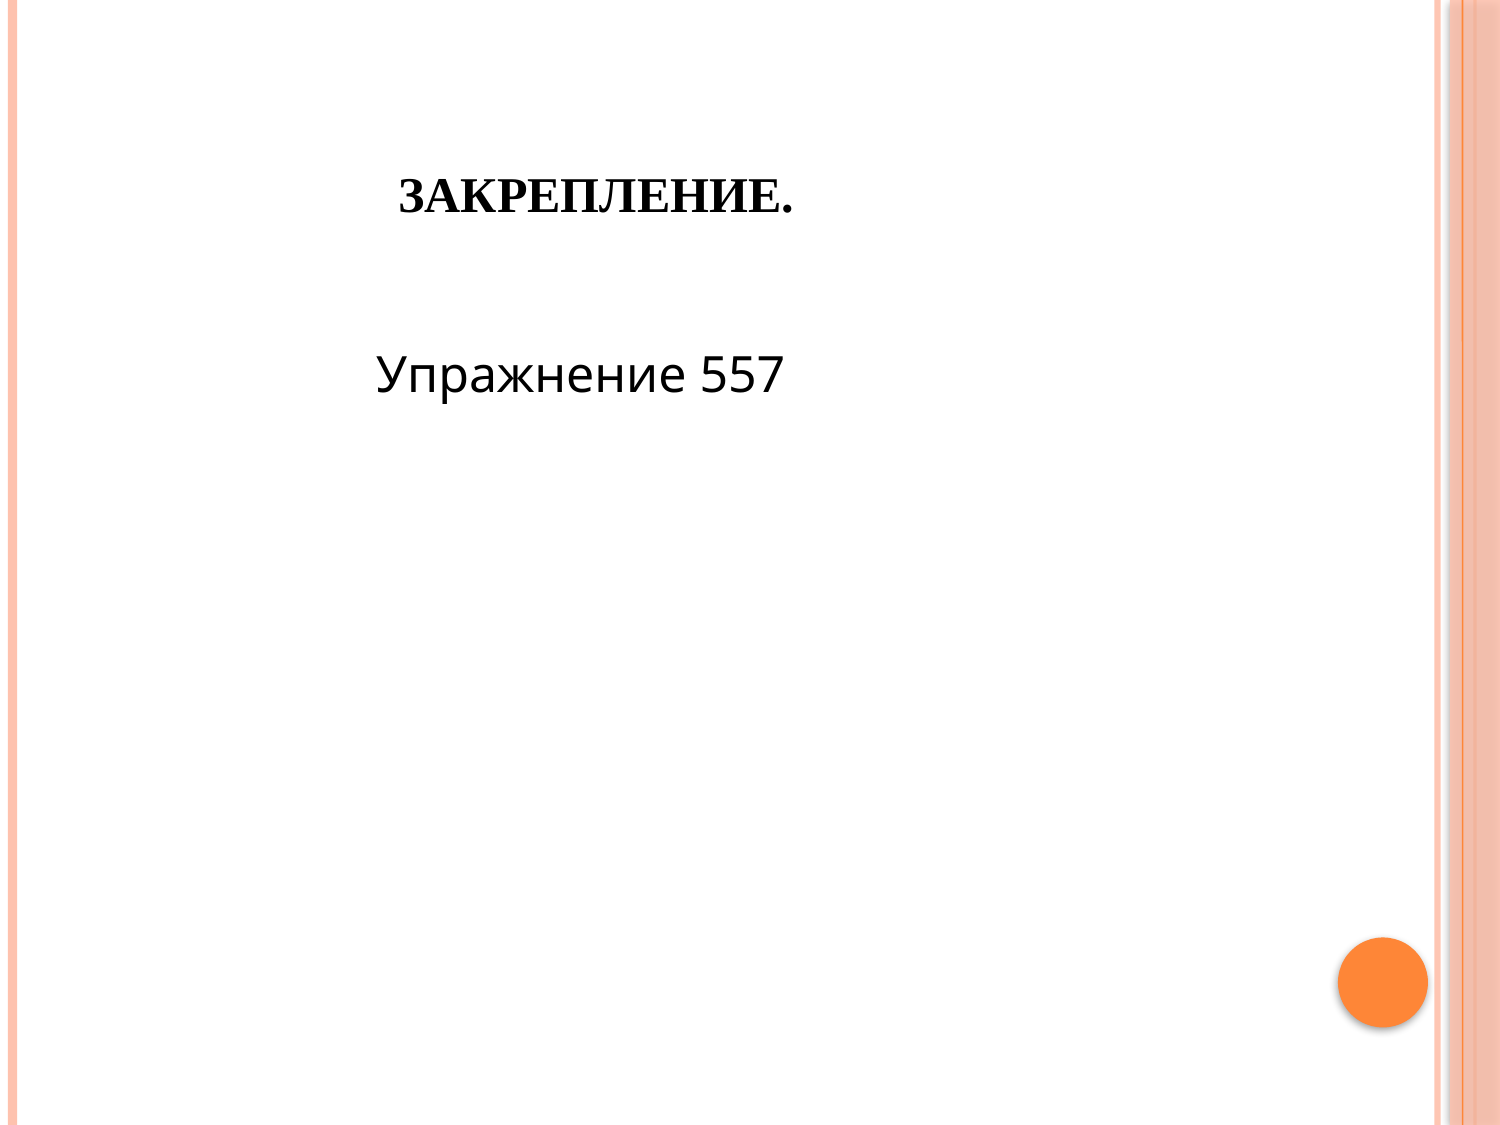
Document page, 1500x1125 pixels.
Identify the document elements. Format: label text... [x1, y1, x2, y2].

title Закрепление. [75, 45, 1300, 233]
list Упражнение 557 [75, 262, 1300, 1062]
